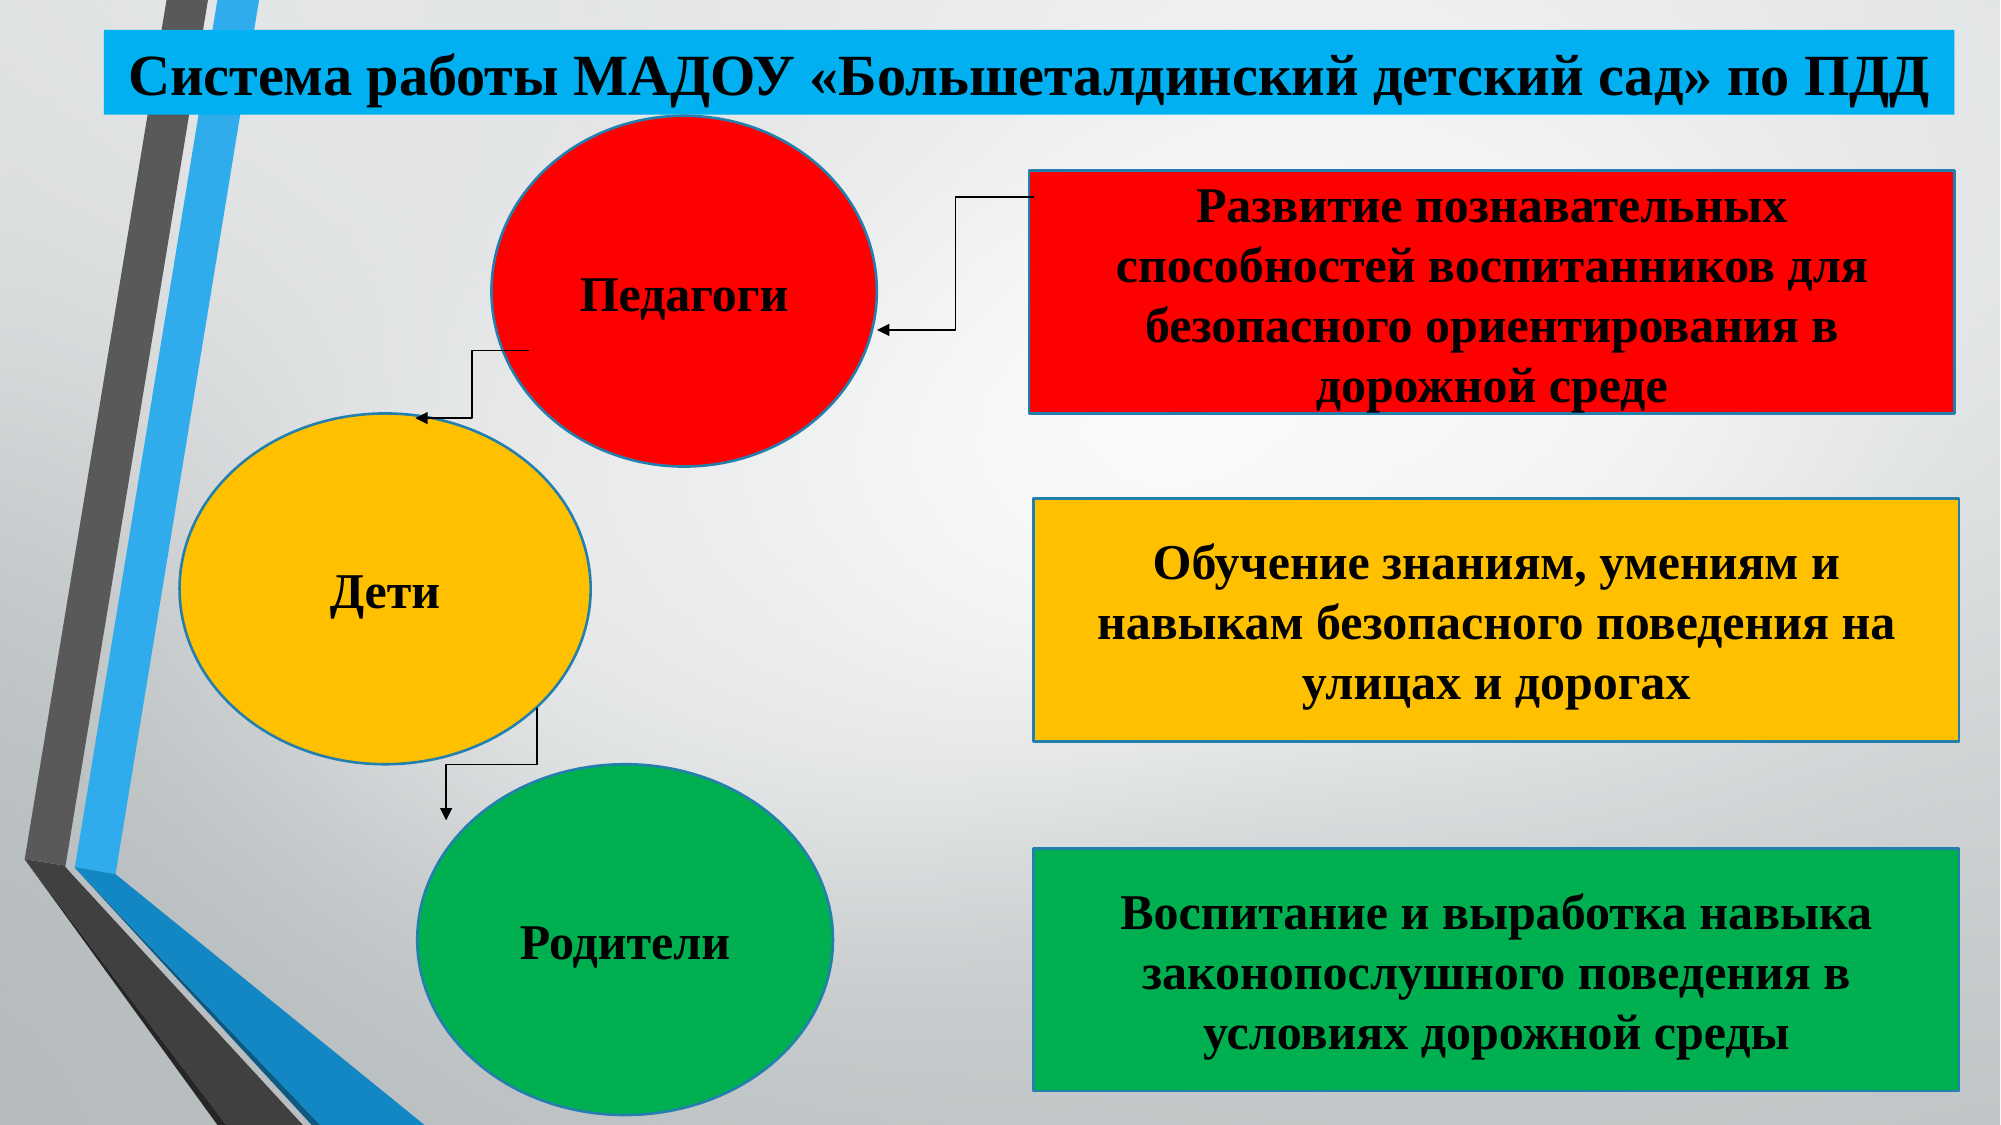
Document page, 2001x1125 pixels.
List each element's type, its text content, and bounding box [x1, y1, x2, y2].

text_box Педагоги [490, 114, 876, 468]
text_box Система работы МАДОУ «Большеталдинский детский сад» по ПДД [103, 29, 1955, 115]
text_box Родители [415, 762, 835, 1117]
text_box Развитие познавательных способностей воспитанников для безопасного ориентирования в дорожной среде [1028, 169, 1956, 415]
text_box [435, 718, 548, 810]
text_box Дети [178, 412, 592, 766]
text_box Обучение знаниям, умениям и навыкам безопасного поведения на улицах и дорогах [1032, 497, 1960, 743]
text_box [876, 196, 1034, 331]
text_box Воспитание и выработка навыка законопослушного поведения в условиях дорожной среды [1032, 847, 1960, 1092]
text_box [415, 350, 529, 419]
